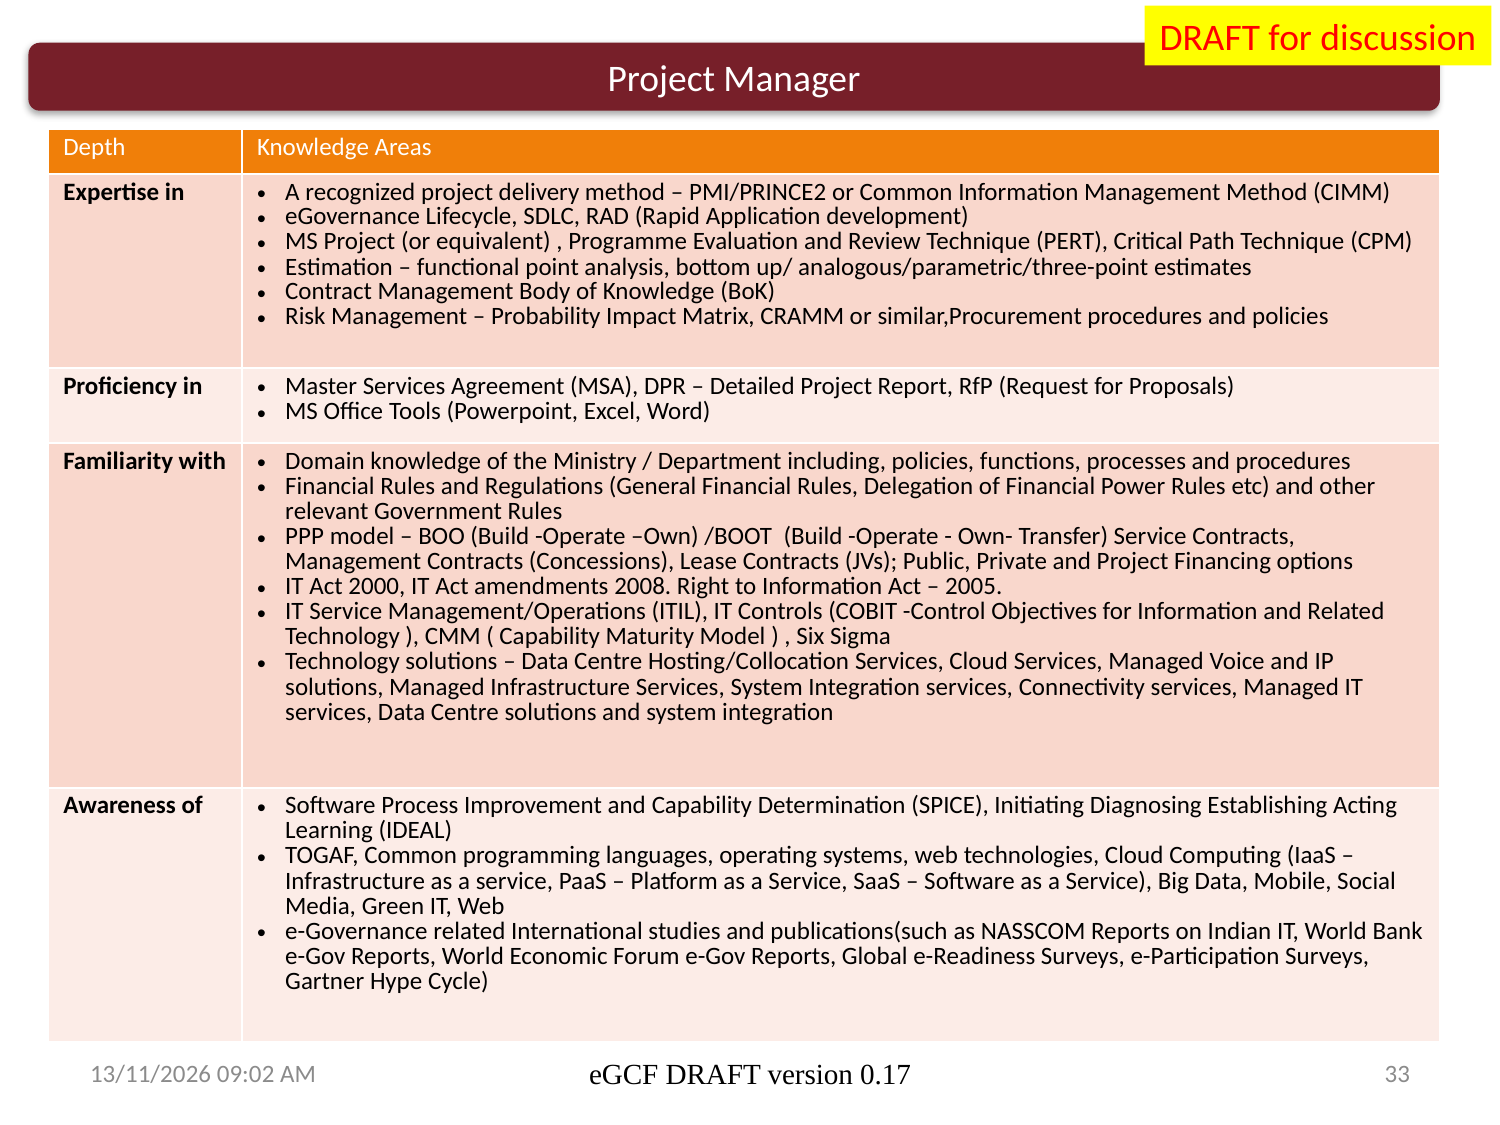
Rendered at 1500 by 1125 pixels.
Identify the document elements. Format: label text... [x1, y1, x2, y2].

table_header Knowledge Areas [243, 130, 1439, 173]
table_cell A recognized project delivery method – PMI/PRINCE2 or Common Information Management Method (CIMM) eGovernance Lifecycle, SDLC, RAD (Rapid Application development) MS Project (or equivalent) , Programme Evaluation and Review Technique (PERT), Critical Path Technique (CPM) Estimation – functional point analysis, bottom up/ analogous/parametric/three-point estimates Contract Management Body of Knowledge (BoK) Risk Management – Probability Impact Matrix, CRAMM or similar,Procurement procedures and policies [243, 175, 1439, 367]
table_cell Software Process Improvement and Capability Determination (SPICE), Initiating Diagnosing Establishing Acting Learning (IDEAL) TOGAF, Common programming languages, operating systems, web technologies, Cloud Computing (IaaS – Infrastructure as a service, PaaS – Platform as a Service, SaaS – Software as a Service), Big Data, Mobile, Social Media, Green IT, Web e-Governance related International studies and publications(such as NASSCOM Reports on Indian IT, World Bank e-Gov Reports, World Economic Forum e-Gov Reports, Global e-Readiness Surveys, e-Participation Surveys, Gartner Hype Cycle) [243, 789, 1439, 1041]
table_cell Expertise in [49, 175, 241, 367]
table_cell Master Services Agreement (MSA), DPR – Detailed Project Report, RfP (Request for Proposals) MS Office Tools (Powerpoint, Excel, Word) [243, 369, 1439, 442]
text_box DRAFT for discussion [1144, 5, 1492, 66]
footer eGCF DRAFT version 0.17 [512, 1042, 988, 1103]
table_cell Awareness of [49, 789, 241, 1041]
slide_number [75, 1042, 425, 1103]
table_cell Domain knowledge of the Ministry / Department including, policies, functions, processes and procedures Financial Rules and Regulations (General Financial Rules, Delegation of Financial Power Rules etc) and other relevant Government Rules PPP model – BOO (Build -Operate –Own) /BOOT (Build -Operate - Own- Transfer) Service Contracts, Management Contracts (Concessions), Lease Contracts (JVs); Public, Private and Project Financing options IT Act 2000, IT Act amendments 2008. Right to Information Act – 2005. IT Service Management/Operations (ITIL), IT Controls (COBIT -Control Objectives for Information and Related Technology ), CMM ( Capability Maturity Model ) , Six Sigma Technology solutions – Data Centre Hosting/Collocation Services, Cloud Services, Managed Voice and IP solutions, Managed Infrastructure Services, System Integration services, Connectivity services, Managed IT services, Data Centre solutions and system integration [243, 444, 1439, 787]
slide_number 33 [1074, 1042, 1425, 1103]
text_box Project Manager [27, 41, 1441, 112]
table_cell Proficiency in [49, 369, 241, 442]
table_header Depth [49, 130, 241, 173]
table_cell Familiarity with [49, 444, 241, 787]
